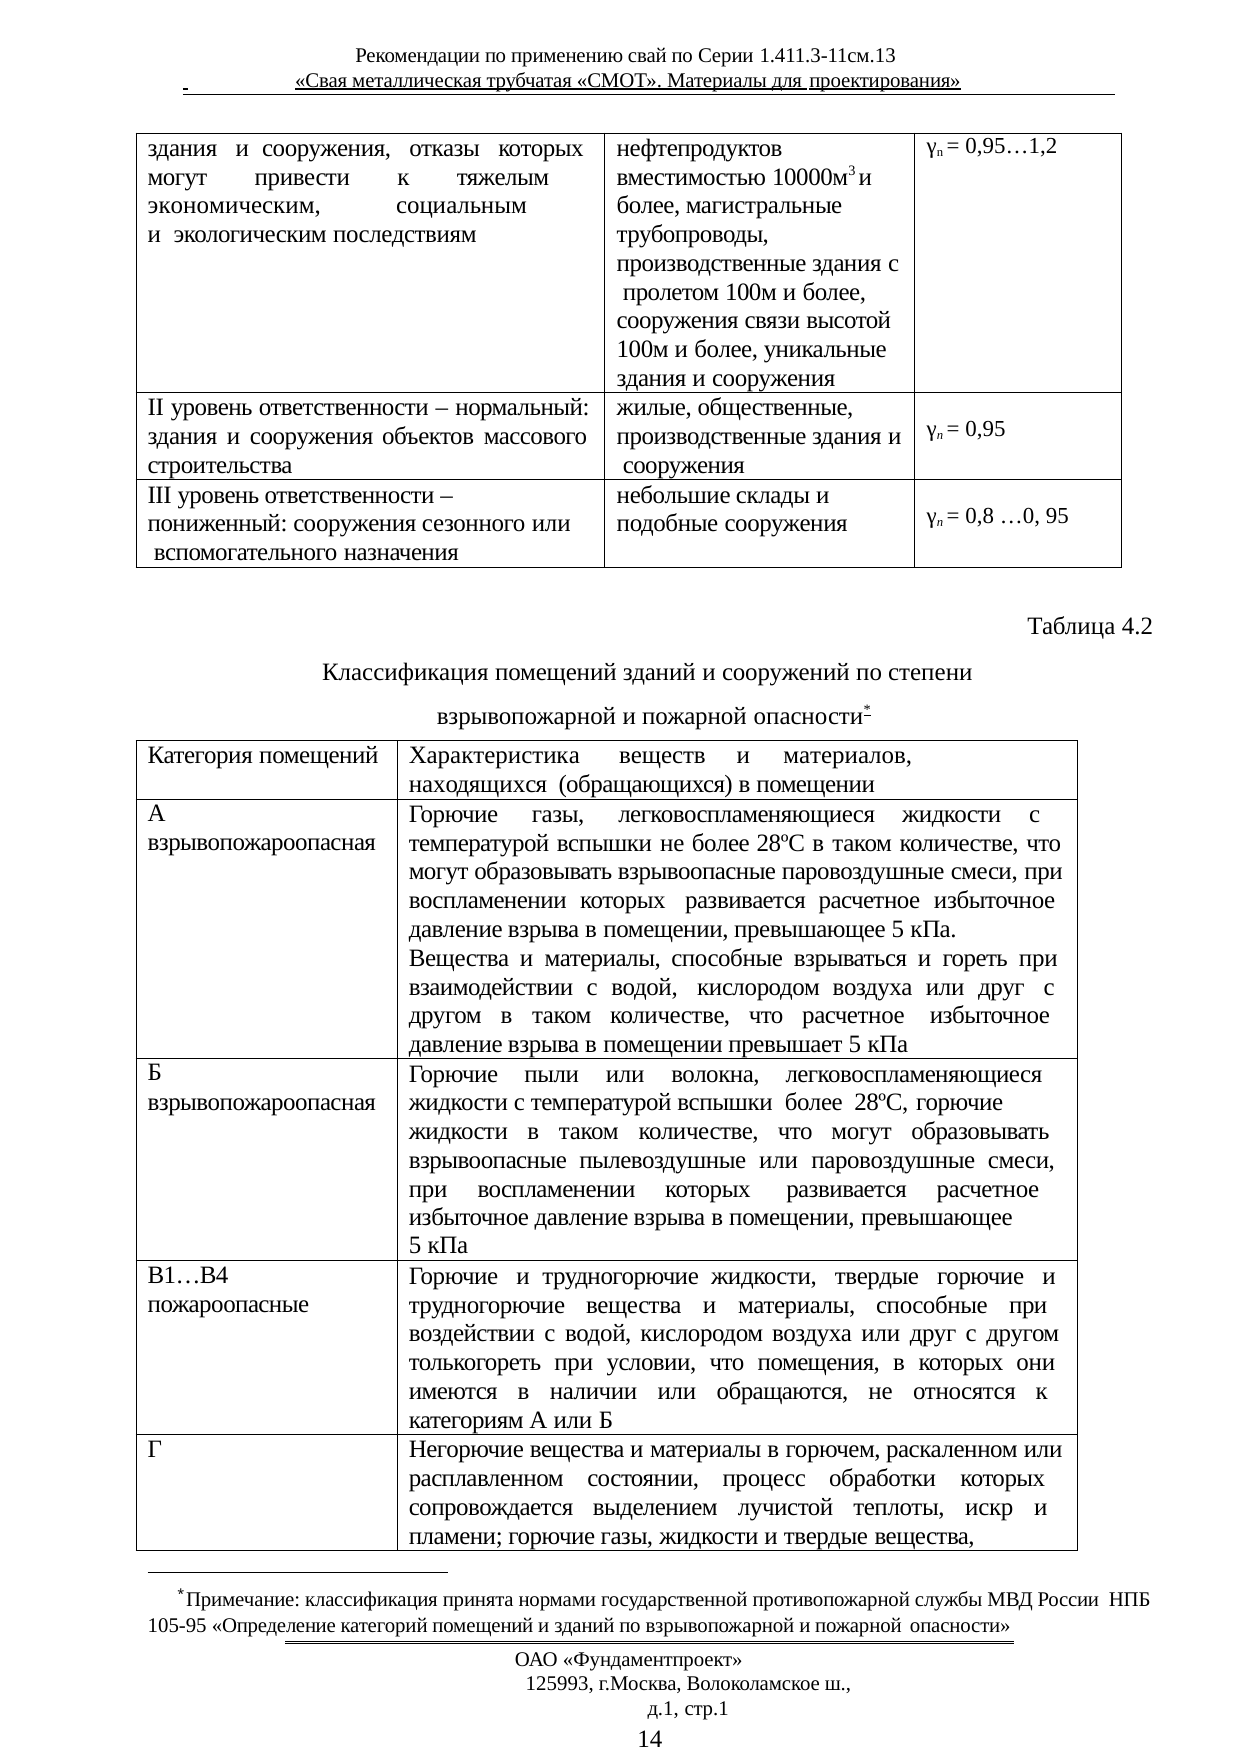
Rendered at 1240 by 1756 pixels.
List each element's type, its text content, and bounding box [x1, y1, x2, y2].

text_box * Примечание: классификация принята нормами государственной противопожарной службы МВД России НПБ 105-95 «Определение категорий помещений и зданий по взрывопожарной и пожарной опасности» [145, 1582, 1154, 1637]
table_cell Горючие и трудногорючие жидкости, твердые горючие и трудногорючие вещества и материалы, способные при воздействии с водой, кислородом воздуха или друг с другом толькогореть при условии, что помещения, в которых они имеются в наличии или обращаются, не относятся к категориям А или Б [398, 1261, 1077, 1434]
table_cell В1…В4 пожароопасные [137, 1261, 397, 1434]
slide_number ОАО «Фундаментпроект» 125993, г.Москва, Волоколамское ш., д.1, стр.1 14 [437, 1646, 862, 1756]
table_cell жилые, общественные, производственные здания и сооружения [605, 393, 914, 479]
table_cell γn = 0,95 [915, 393, 1121, 479]
table_cell Негорючие вещества и материалы в горючем, раскаленном или расплавленном состоянии, процесс обработки которых сопровождается выделением лучистой теплоты, искр и пламени; горючие газы, жидкости и твердые вещества, [398, 1435, 1077, 1550]
table_cell Б взрывопожароопасная [137, 1059, 397, 1260]
table_cell Горючие пыли или волокна, легковоспламеняющиеся жидкости с температурой вспышки более 28ºС, горючие жидкости в таком количестве, что могут образовывать взрывоопасные пылевоздушные или паровоздушные смеси, при воспламенении которых развивается расчетное избыточное давление взрыва в помещении, превышающее 5 кПа [398, 1059, 1077, 1260]
table_header γn = 0,95…1,2 [915, 134, 1121, 392]
table_cell II уровень ответственности – нормальный: здания и сооружения объектов массового строительства [137, 393, 604, 479]
table_cell Г [137, 1435, 397, 1550]
table_header здания и сооружения, отказы которых могут привести к тяжелым экономическим, социальным и экологическим последствиям [137, 134, 604, 392]
table_cell III уровень ответственности – пониженный: сооружения сезонного или вспомогательного назначения [137, 480, 604, 567]
table_header нефтепродуктов вместимостью 10000м3 и более, магистральные трубопроводы, производственные здания с пролетом 100м и более, сооружения связи высотой 100м и более, уникальные здания и сооружения [605, 134, 914, 392]
text_box Таблица 4.2 Классификация помещений зданий и сооружений по степени взрывопожарной и пожарной опасности* [320, 594, 1154, 730]
table_header Характеристика веществ и материалов, находящихся (обращающихся) в помещении [398, 741, 1077, 799]
text_box Рекомендации по применению свай по Серии 1.411.3-11см.13 «Свая металлическая трубчатая «СМОТ». Материалы для проектирования» [180, 40, 1117, 92]
table_cell А взрывопожароопасная [137, 800, 397, 1058]
table_cell Горючие газы, легковоспламеняющиеся жидкости с температурой вспышки не более 28ºС в таком количестве, что могут образовывать взрывоопасные паровоздушные смеси, при воспламенении которых развивается расчетное избыточное давление взрыва в помещении, превышающее 5 кПа. Вещества и материалы, способные взрываться и гореть при взаимодействии с водой, кислородом воздуха или друг с другом в таком количестве, что расчетное избыточное давление взрыва в помещении превышает 5 кПа [398, 800, 1077, 1058]
table_cell небольшие склады и подобные сооружения [605, 480, 914, 567]
table_header Категория помещений [137, 741, 397, 799]
table_cell γn = 0,8 …0, 95 [915, 480, 1121, 567]
